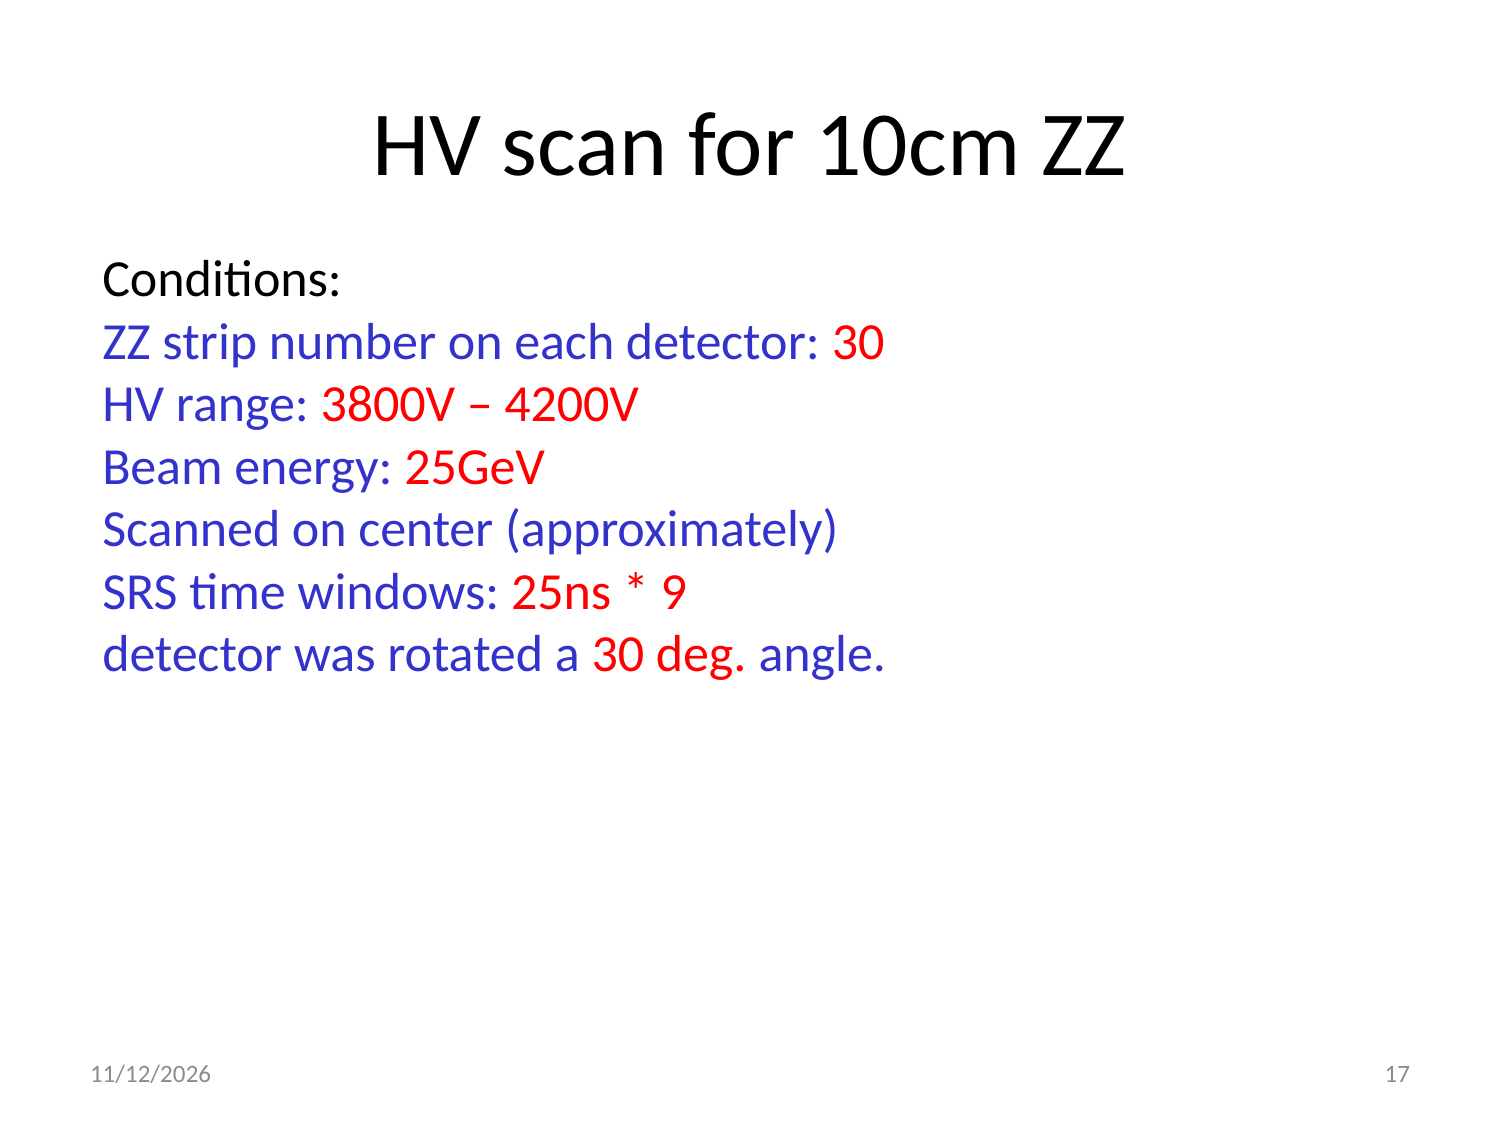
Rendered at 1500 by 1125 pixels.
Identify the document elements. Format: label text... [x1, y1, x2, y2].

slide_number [75, 1042, 425, 1103]
slide_number 17 [1074, 1042, 1425, 1103]
text_box Conditions: ZZ strip number on each detector: 30 HV range: 3800V – 4200V Beam energy: 25GeV Scanned on center (approximately) SRS time windows: 25ns * 9 detector was rotated a 30 deg. angle. [87, 237, 1438, 753]
title HV scan for 10cm ZZ [75, 45, 1425, 233]
